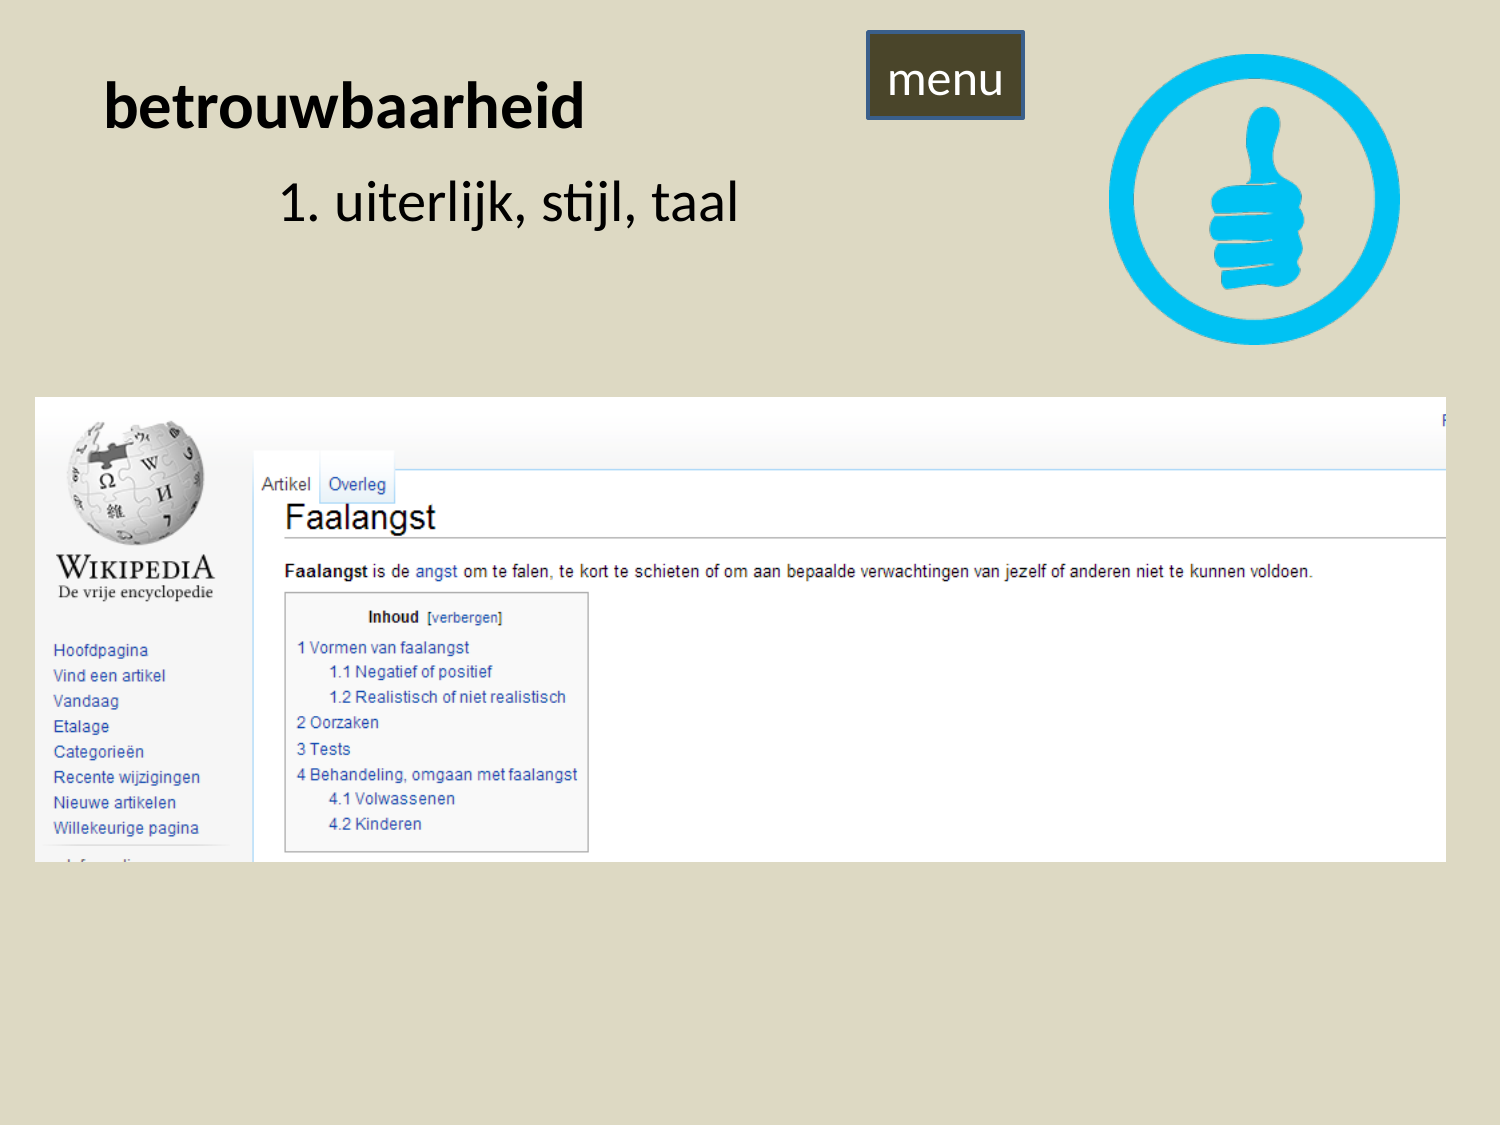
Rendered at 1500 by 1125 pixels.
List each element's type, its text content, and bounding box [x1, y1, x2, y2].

text_box betrouwbaarheid [88, 54, 632, 150]
picture [34, 396, 1446, 862]
picture [1271, 54, 1400, 188]
picture [1109, 54, 1237, 182]
text_box menu [866, 30, 1025, 120]
text_box 1. uiterlijk, stijl, taal [262, 156, 755, 241]
picture [1266, 211, 1400, 345]
picture [1134, 79, 1375, 320]
picture [1109, 216, 1243, 345]
